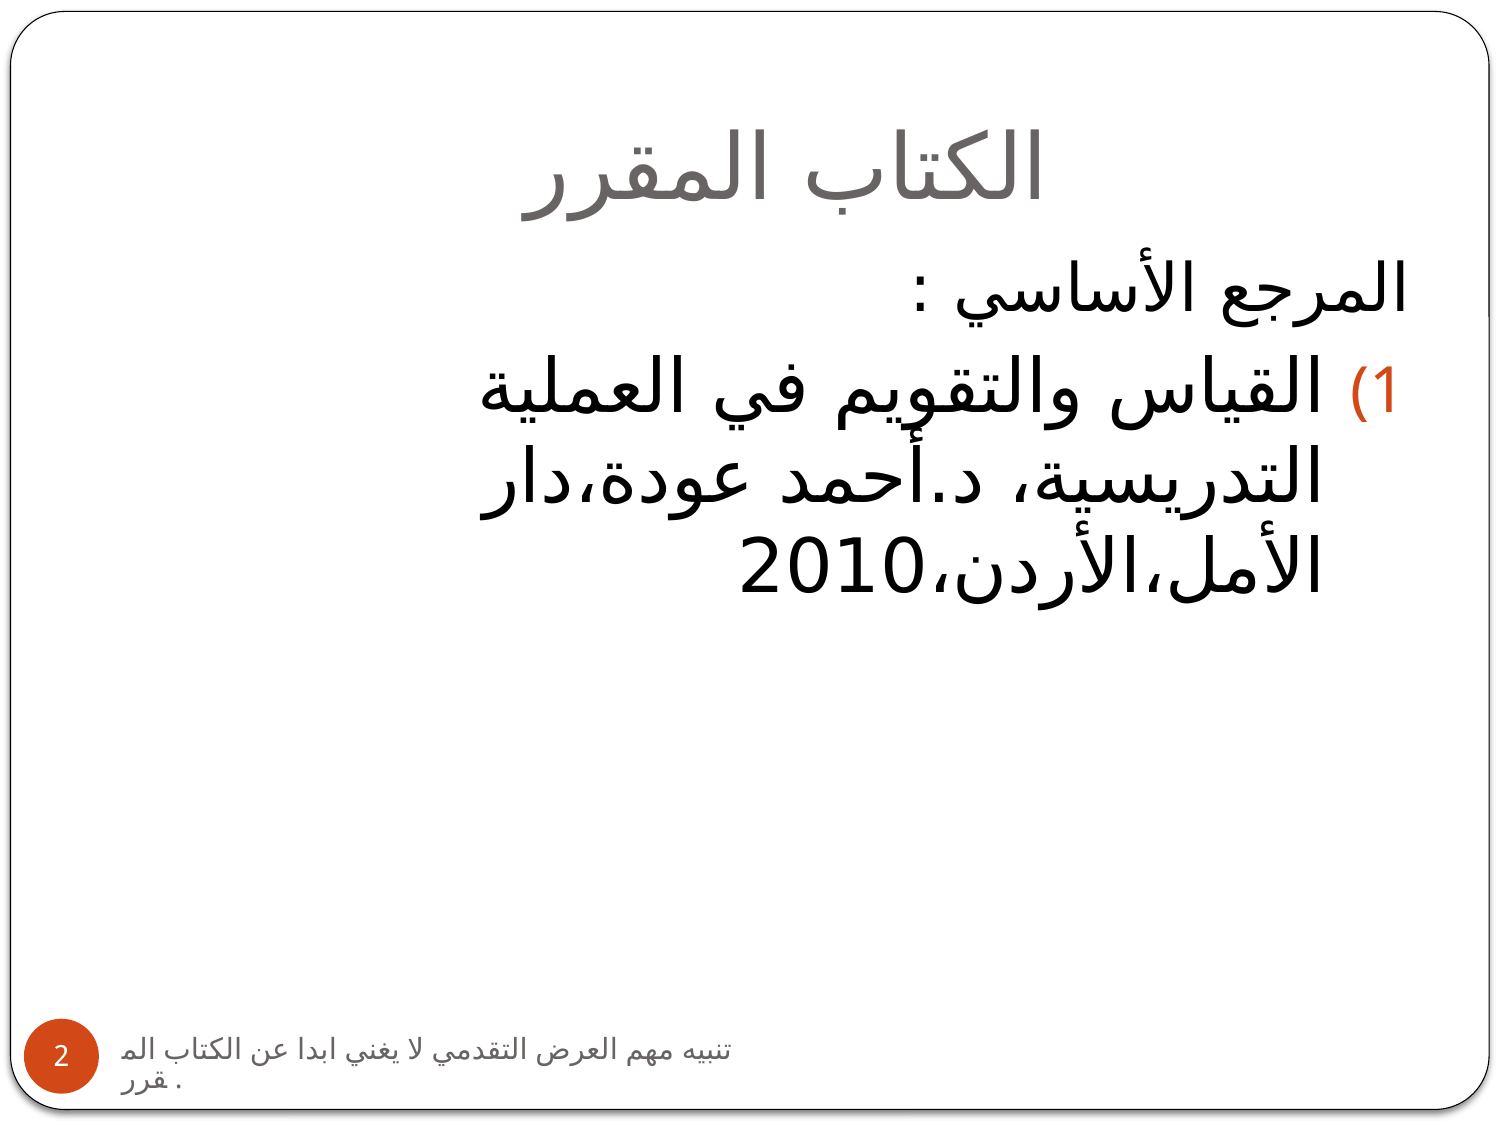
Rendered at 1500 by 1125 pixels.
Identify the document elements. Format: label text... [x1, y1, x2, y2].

list المرجع الأساسي : القياس والتقويم في العملية التدريسية، د.أحمد عودة،دار الأمل،الأردن،2010 [150, 237, 1425, 988]
title الكتاب المقرر [150, 45, 1425, 233]
slide_number 2 [23, 1018, 99, 1094]
footer تنبيه مهم العرض التقدمي لا يغني ابدا عن الكتاب المقرر. [150, 1012, 800, 1088]
